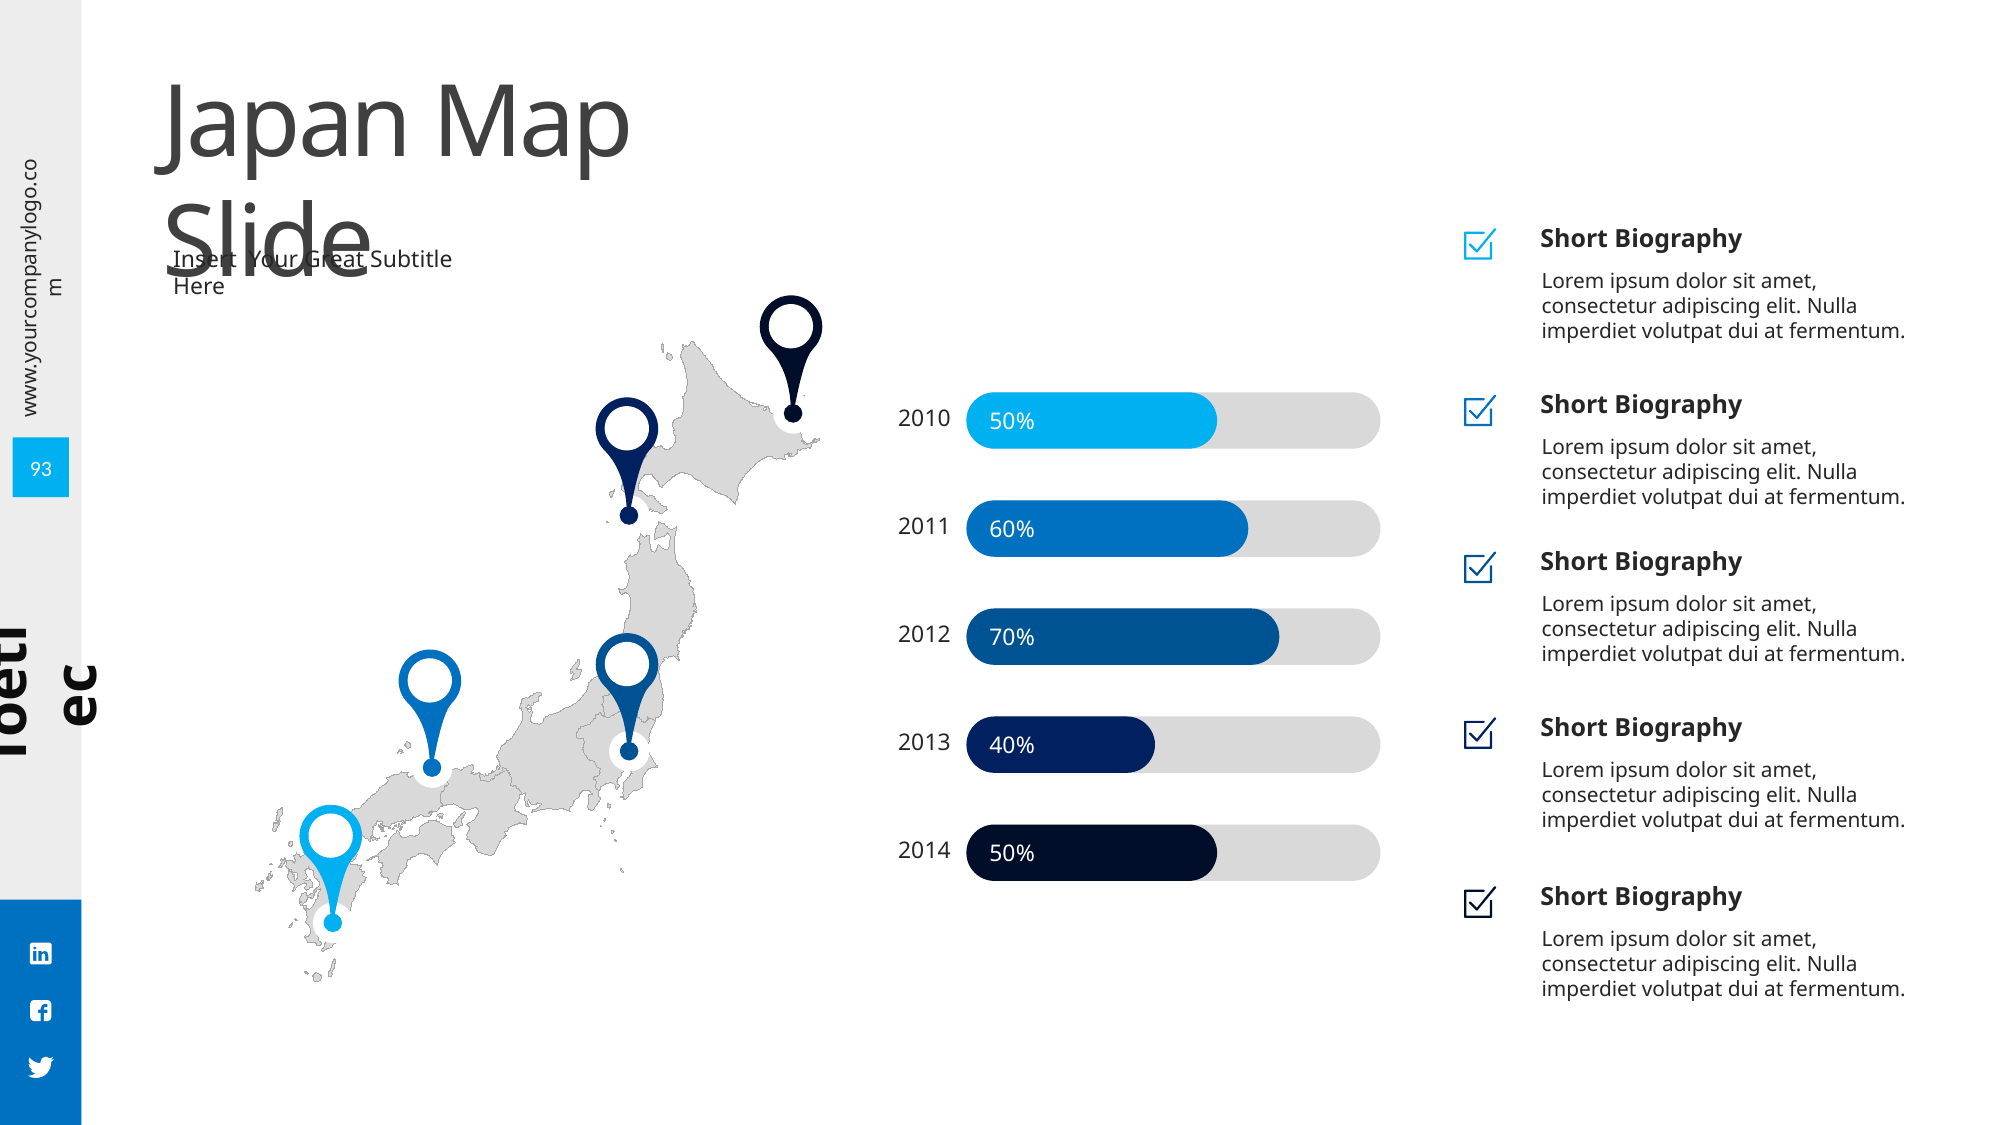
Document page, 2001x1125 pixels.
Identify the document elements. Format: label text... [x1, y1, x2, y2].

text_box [281, 812, 380, 944]
text_box Lorem ipsum dolor sit amet, consectetur adipiscing elit. Nulla imperdiet volutpat dui at fermentum. [1526, 583, 1938, 673]
text_box Insert Your Great Subtitle Here [158, 237, 512, 307]
text_box Japan Map Slide [147, 116, 677, 236]
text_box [577, 640, 677, 772]
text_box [577, 404, 677, 536]
text_box Short Biography [1525, 526, 1810, 595]
text_box Lorem ipsum dolor sit amet, consectetur adipiscing elit. Nulla imperdiet volutpat dui at fermentum. [1526, 749, 1938, 839]
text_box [1464, 886, 1497, 918]
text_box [1464, 228, 1497, 260]
text_box Short Biography [1525, 692, 1810, 761]
text_box Lorem ipsum dolor sit amet, consectetur adipiscing elit. Nulla imperdiet volutpat dui at fermentum. [1526, 260, 1938, 350]
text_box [895, 392, 1381, 881]
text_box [1464, 394, 1497, 427]
slide_number 93 [12, 437, 69, 498]
text_box Short Biography [1525, 203, 1810, 272]
text_box Lorem ipsum dolor sit amet, consectetur adipiscing elit. Nulla imperdiet volutpat dui at fermentum. [1526, 426, 1938, 517]
text_box Short Biography [1525, 861, 1810, 930]
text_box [1464, 717, 1497, 749]
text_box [1464, 551, 1497, 583]
text_box Lorem ipsum dolor sit amet, consectetur adipiscing elit. Nulla imperdiet volutpat dui at fermentum. [1526, 918, 1938, 1008]
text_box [741, 302, 841, 434]
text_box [380, 657, 480, 788]
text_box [254, 340, 820, 982]
text_box Short Biography [1525, 369, 1810, 438]
